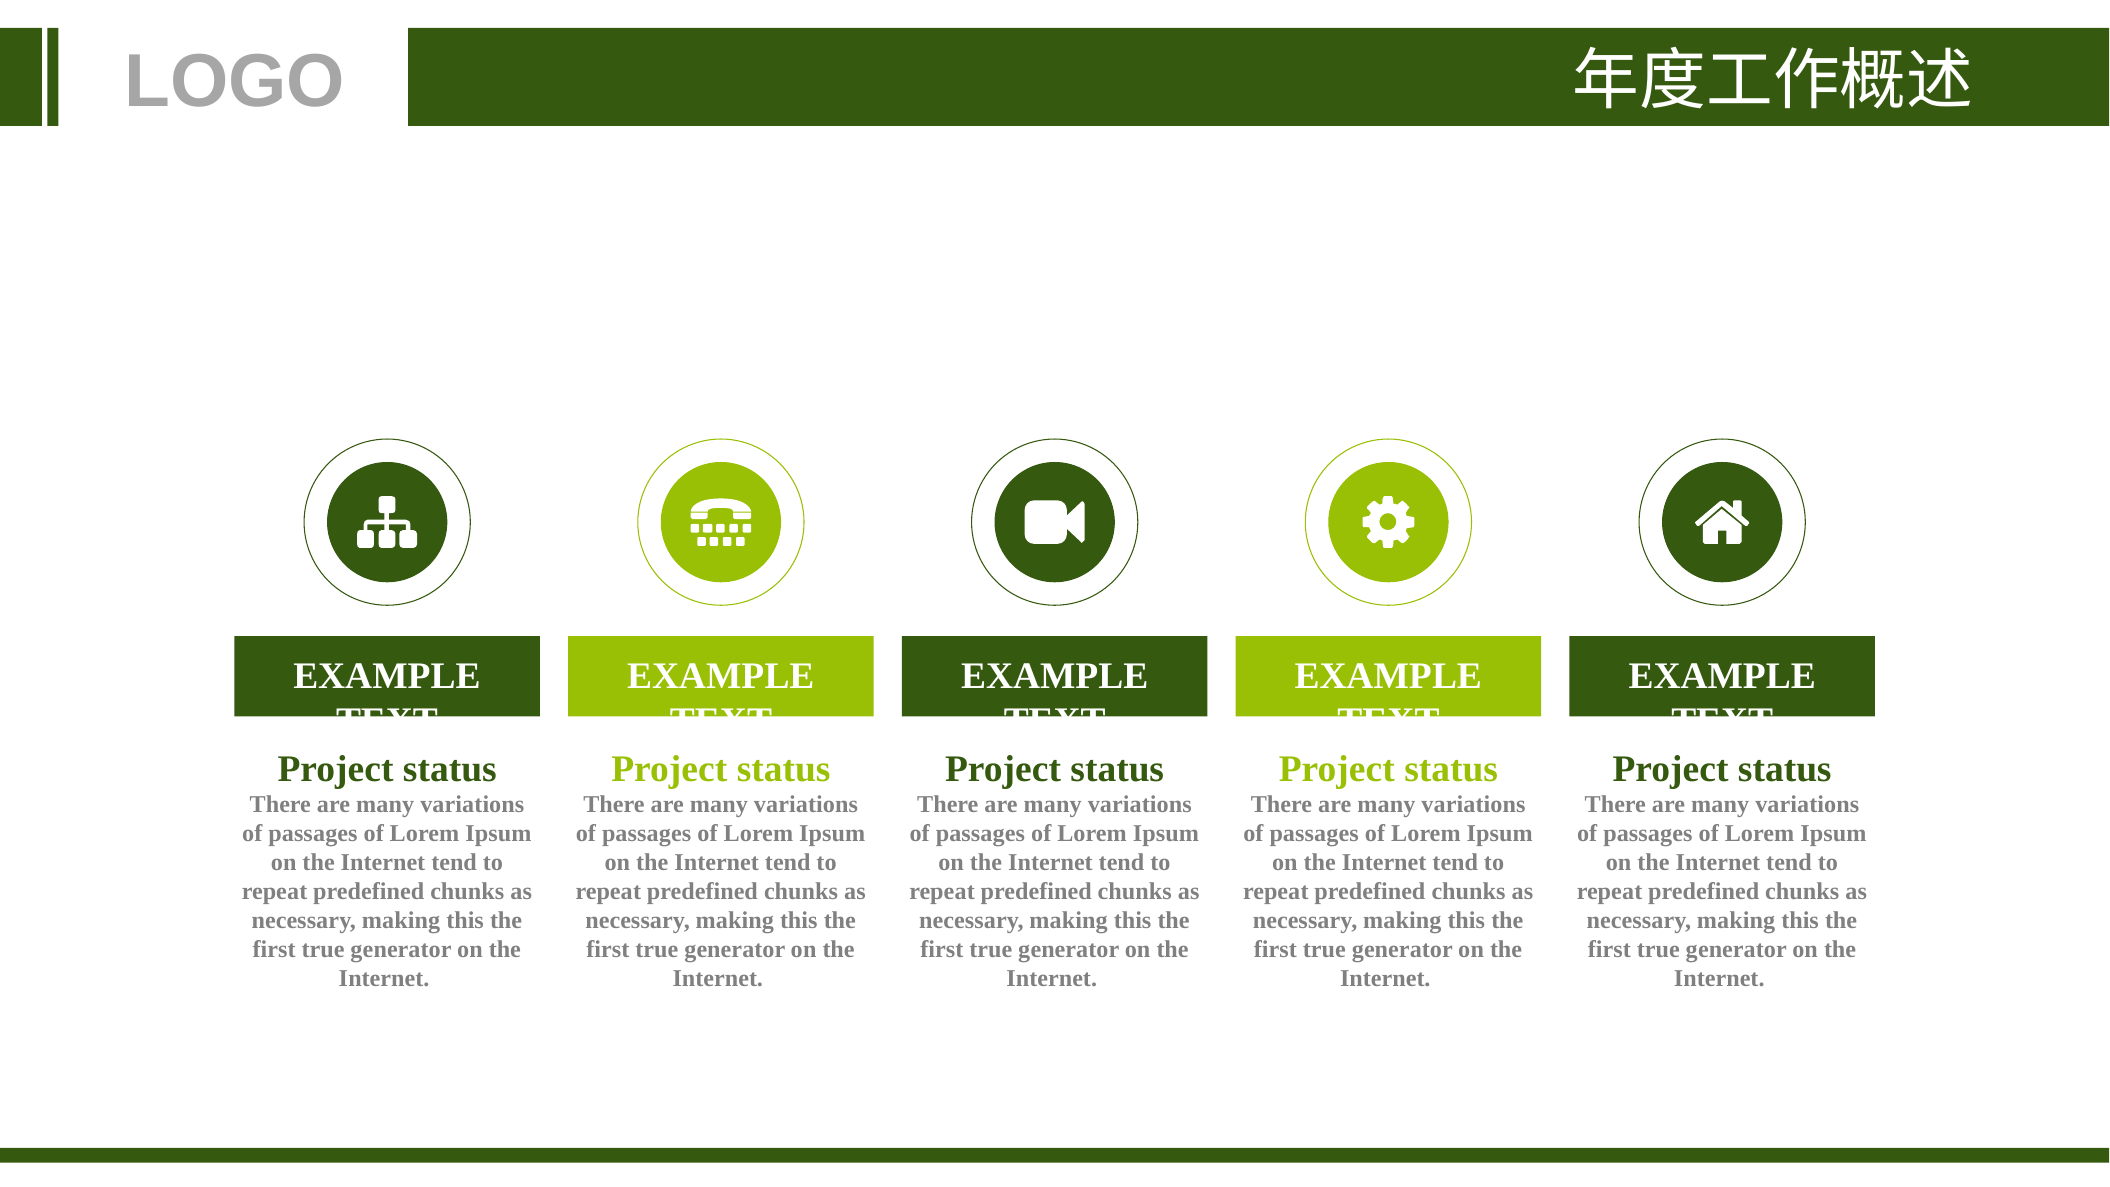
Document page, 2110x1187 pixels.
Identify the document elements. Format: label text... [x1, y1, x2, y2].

text_box Project status There are many variations of passages of Lorem Ipsum on the Internet tend to repeat predefined chunks as necessary, making this the first true generator on the Internet. [1561, 736, 1883, 999]
text_box [0, 1147, 2110, 1164]
text_box Project status There are many variations of passages of Lorem Ipsum on the Internet tend to repeat predefined chunks as necessary, making this the first true generator on the Internet. [226, 736, 548, 999]
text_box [568, 636, 874, 750]
text_box Project status There are many variations of passages of Lorem Ipsum on the Internet tend to repeat predefined chunks as necessary, making this the first true generator on the Internet. [560, 736, 882, 999]
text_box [1569, 636, 1875, 750]
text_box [304, 439, 471, 606]
text_box Project status There are many variations of passages of Lorem Ipsum on the Internet tend to repeat predefined chunks as necessary, making this the first true generator on the Internet. [1227, 736, 1549, 999]
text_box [1639, 439, 1806, 606]
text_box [1235, 636, 1542, 750]
text_box [46, 27, 59, 127]
text_box [0, 27, 43, 127]
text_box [901, 636, 1208, 750]
text_box LOGO [78, 31, 391, 122]
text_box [234, 636, 540, 750]
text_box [637, 439, 805, 606]
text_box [1305, 439, 1472, 606]
text_box 年度工作概述 [1557, 28, 1989, 124]
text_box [971, 439, 1138, 606]
text_box [407, 27, 2110, 127]
text_box Project status There are many variations of passages of Lorem Ipsum on the Internet tend to repeat predefined chunks as necessary, making this the first true generator on the Internet. [894, 736, 1216, 999]
